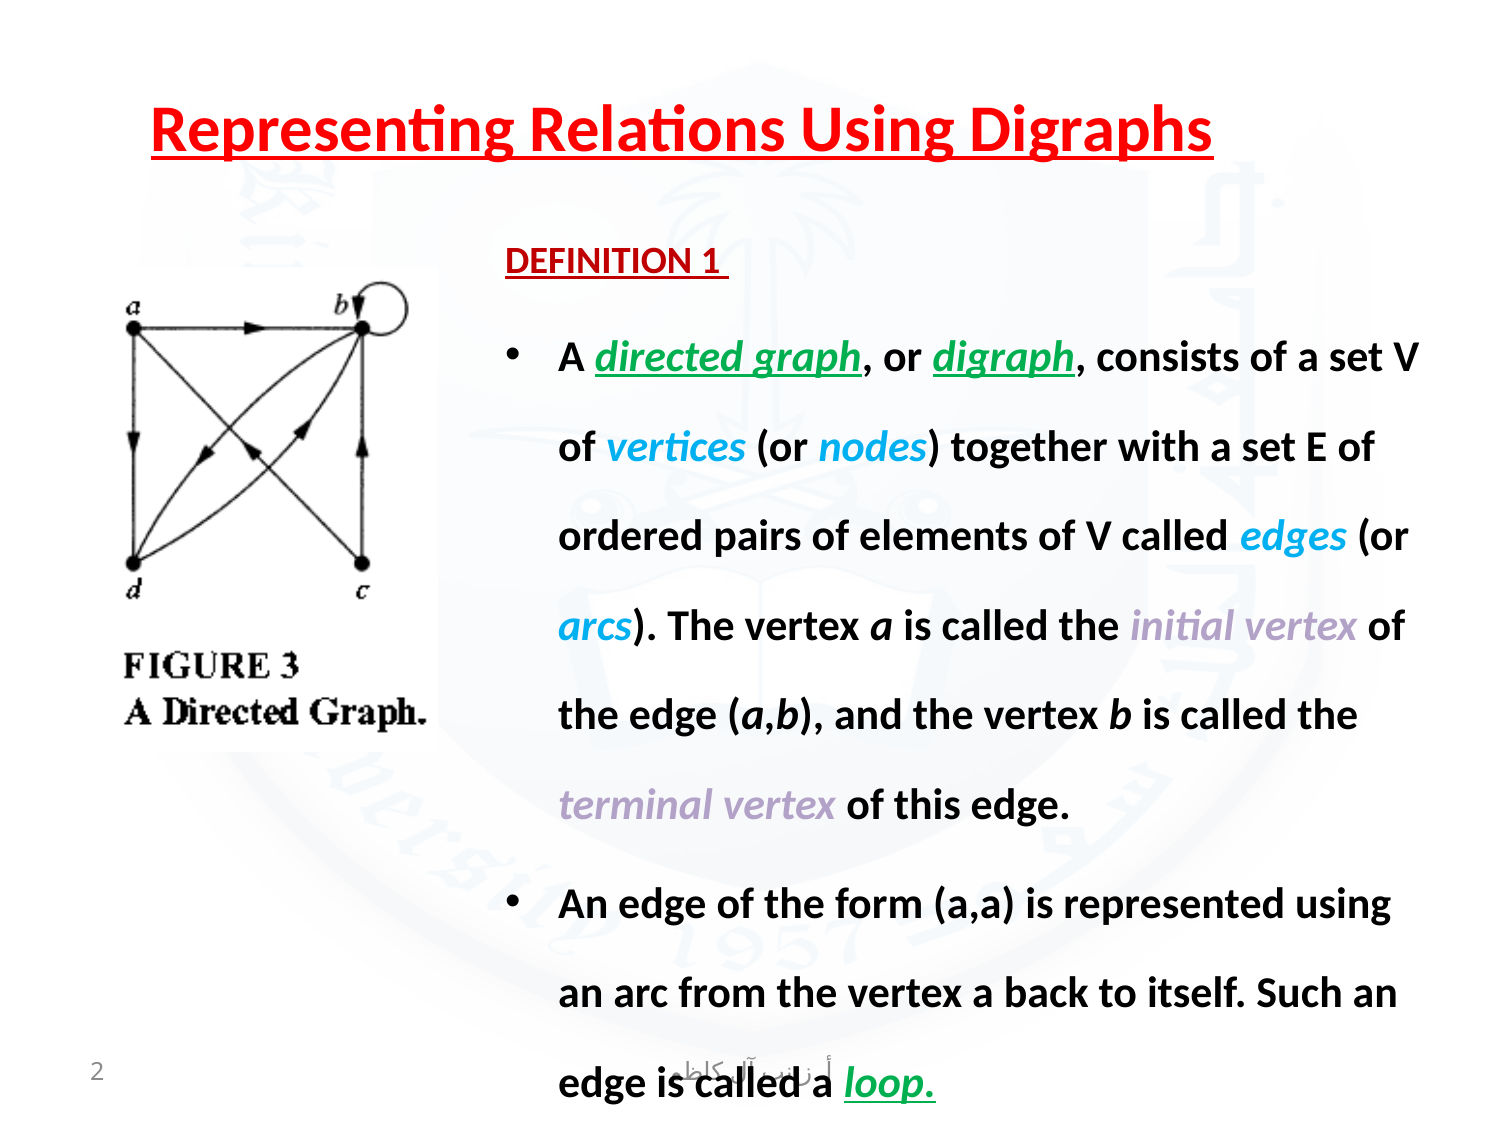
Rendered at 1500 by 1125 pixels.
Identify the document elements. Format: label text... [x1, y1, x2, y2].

title Representing Relations Using Digraphs [135, 42, 1317, 173]
list DEFINITION 1 A directed graph, or digraph, consists of a set V of vertices (or nodes) together with a set E of ordered pairs of elements of V called edges (or arcs). The vertex a is called the initial vertex of the edge (a,b), and the vertex b is called the terminal vertex of this edge. An edge of the form (a,a) is represented using an arc from the vertex a back to itself. Such an edge is called a loop. [490, 195, 1447, 1125]
picture [88, 266, 438, 752]
footer أ. زينب آل كاظم [512, 1042, 988, 1103]
slide_number 2 [75, 1042, 425, 1103]
